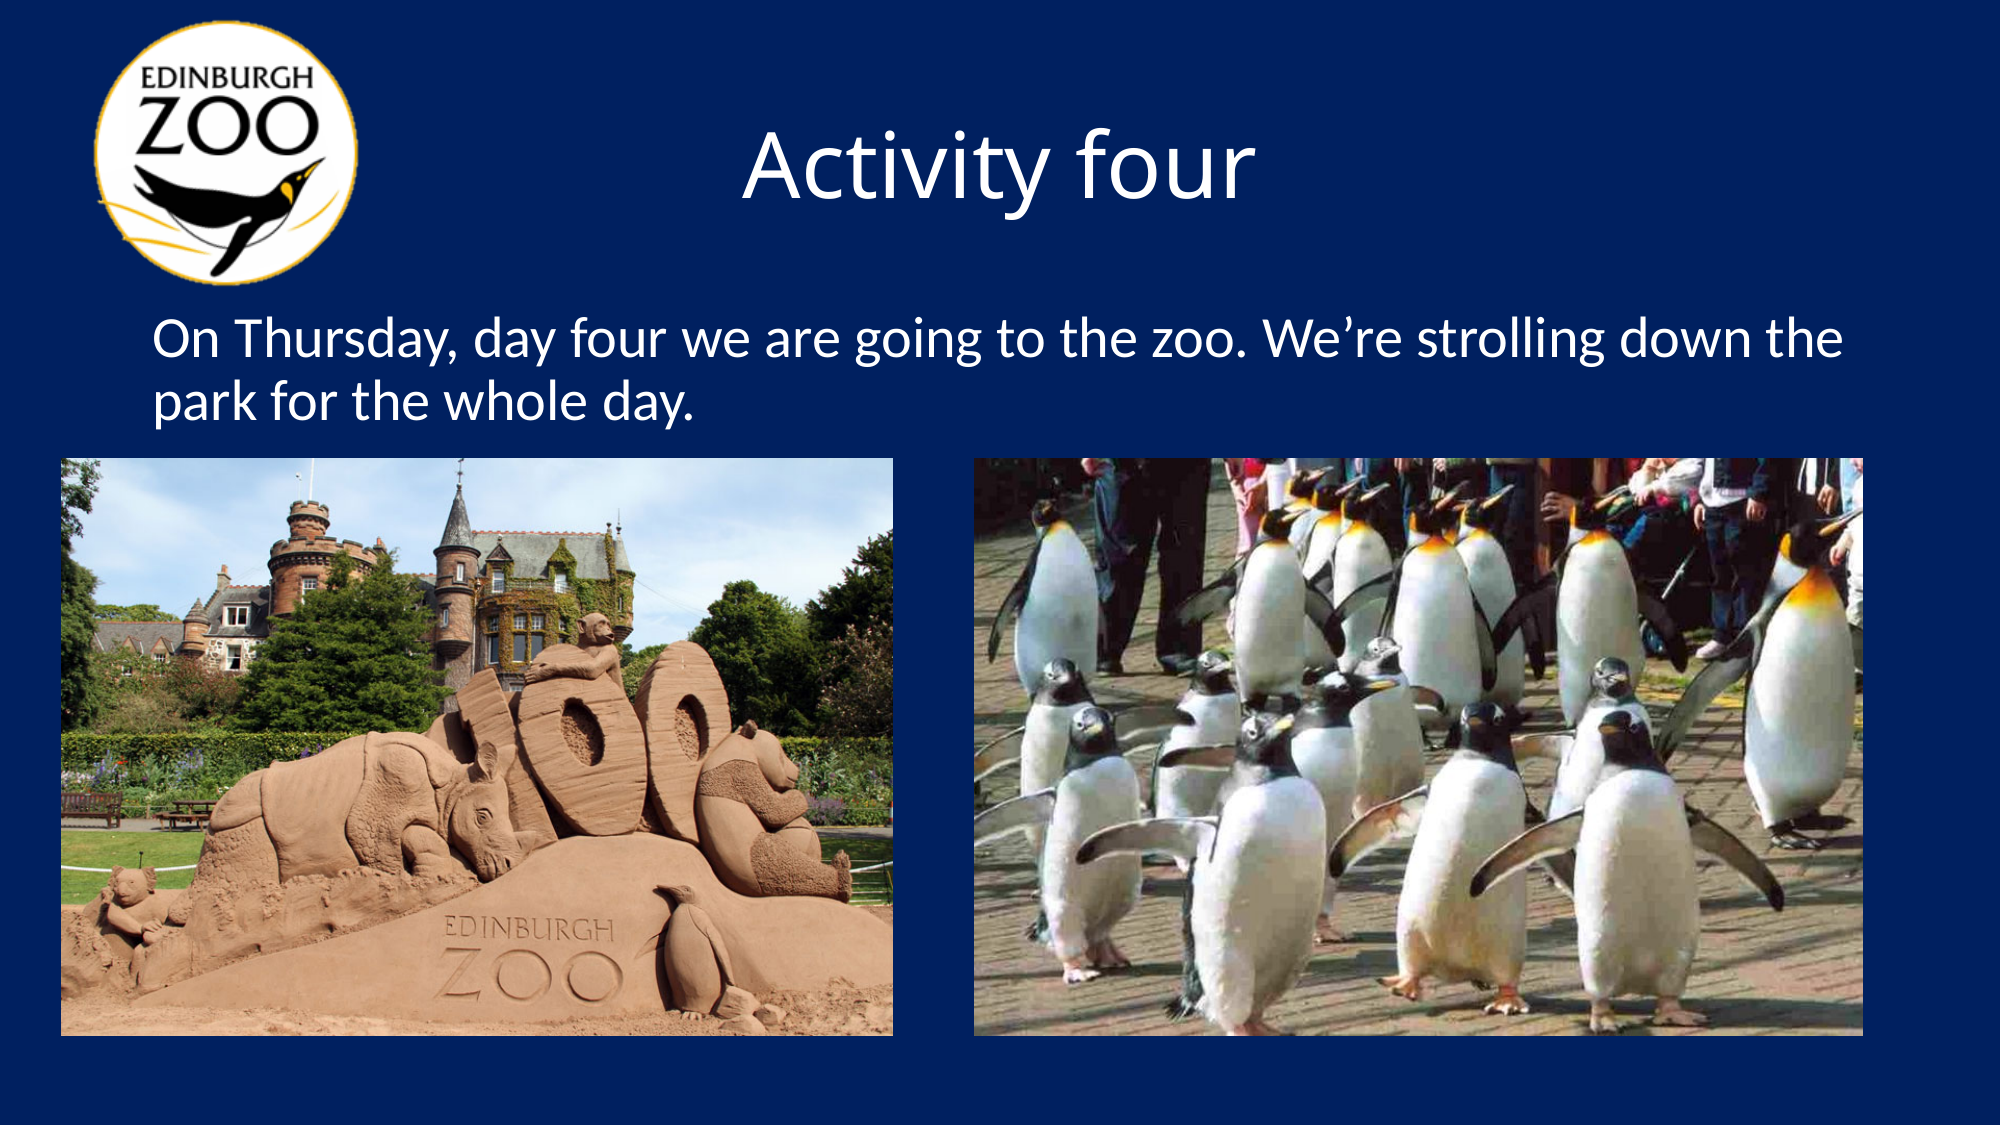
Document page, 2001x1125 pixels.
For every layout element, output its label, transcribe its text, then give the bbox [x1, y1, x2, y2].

picture [80, 8, 371, 300]
list On Thursday, day four we are going to the zoo. We’re strolling down the park for the whole day. [137, 299, 1863, 1014]
title Activity four [371, 59, 1863, 278]
picture [61, 458, 893, 1036]
picture [974, 458, 1863, 1036]
